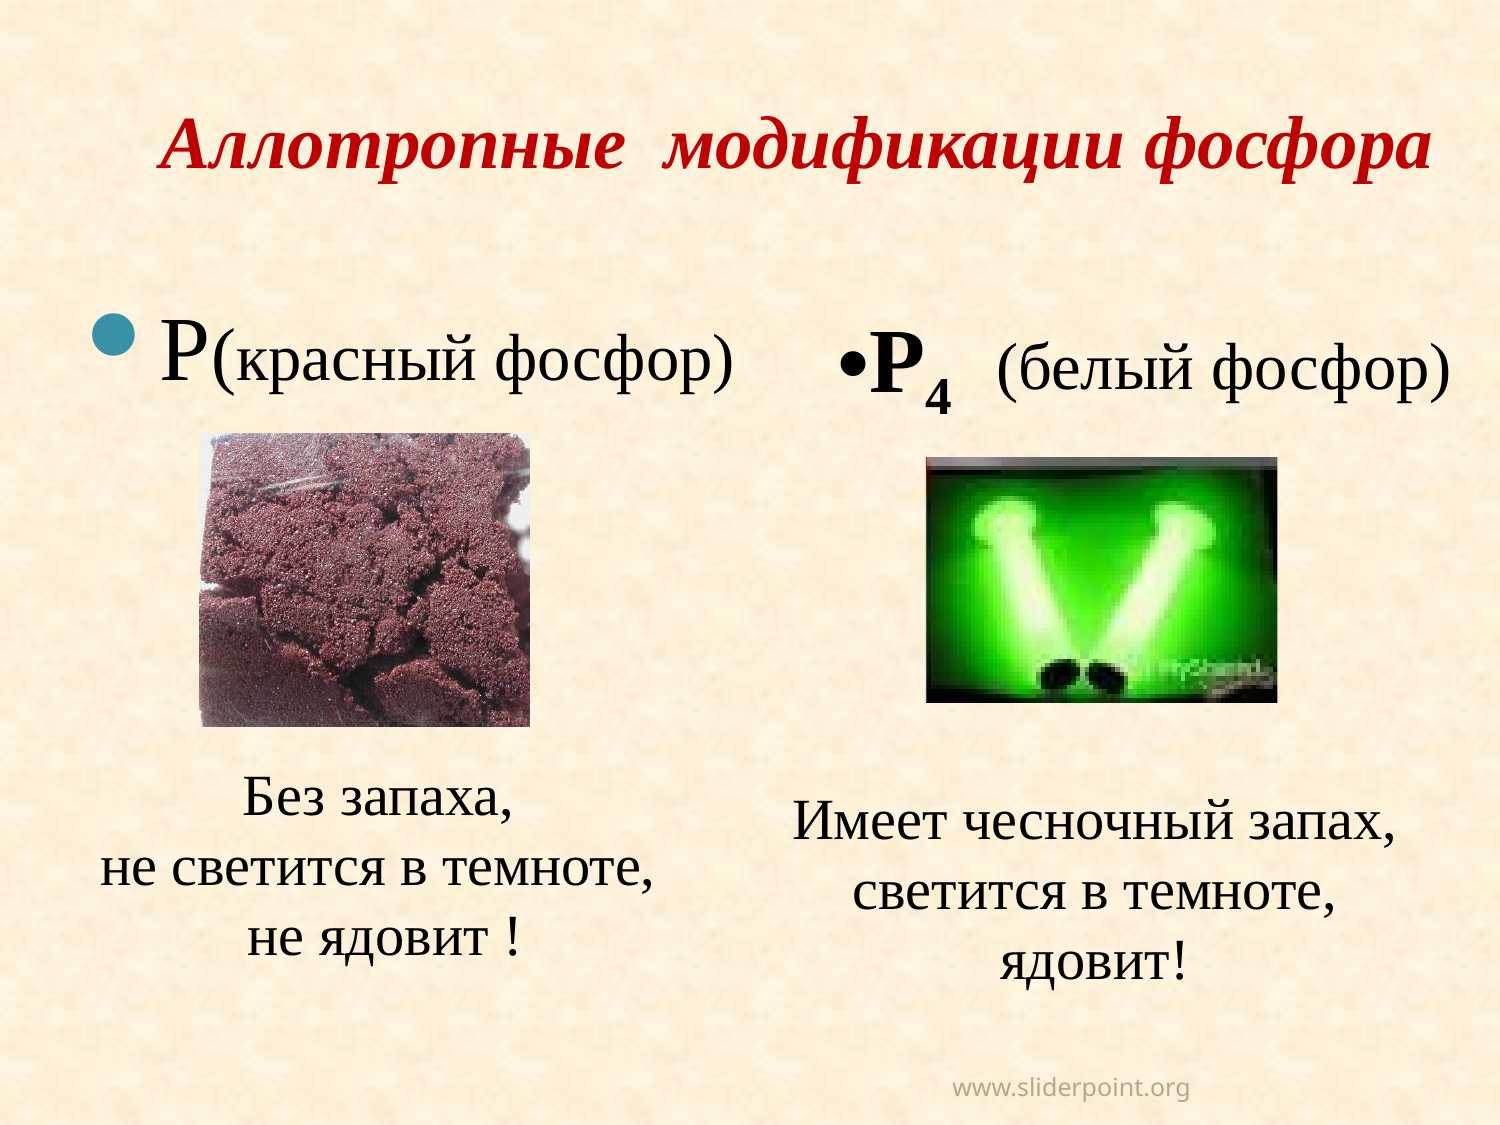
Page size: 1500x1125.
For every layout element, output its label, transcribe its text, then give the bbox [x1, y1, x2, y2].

list Р(красный фосфор) [58, 281, 786, 970]
text_box Р4 [822, 292, 968, 433]
text_box Имеет чесночный запах, светится в темноте, ядовит! [777, 773, 1413, 999]
title Аллотропные модификации фосфора [128, 45, 1466, 233]
footer www.sliderpoint.org [937, 1034, 1413, 1113]
list (белый фосфор) [867, 222, 1500, 928]
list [198, 433, 530, 727]
text_box Без запаха, не светится в темноте, не ядовит ! [85, 750, 671, 975]
picture [0, 0, 1500, 1125]
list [925, 456, 1278, 704]
